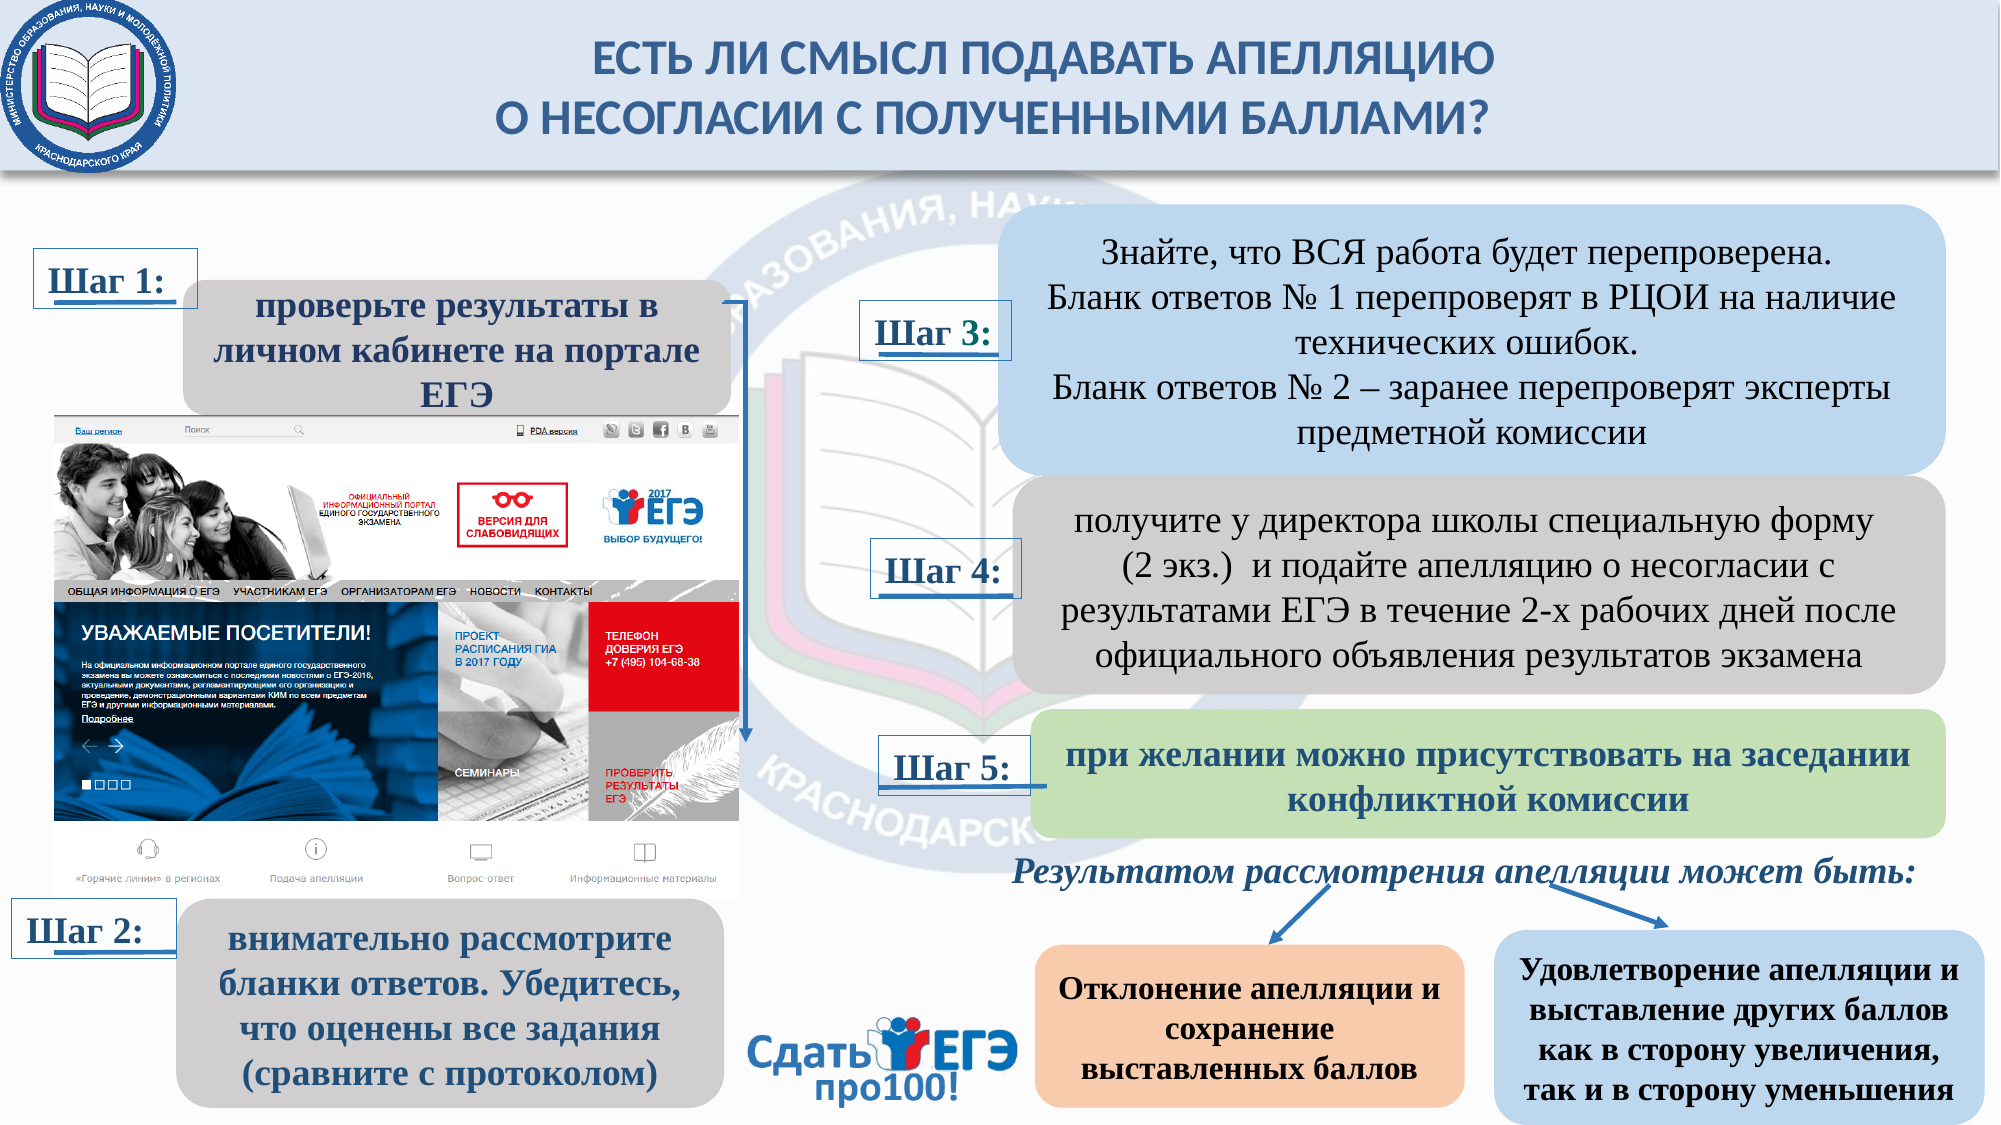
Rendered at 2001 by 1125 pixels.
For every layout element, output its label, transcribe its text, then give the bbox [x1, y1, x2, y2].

text_box Шаг 1: [33, 248, 198, 309]
text_box Результатом рассмотрения апелляции может быть: [929, 838, 2000, 898]
text_box Шаг 2: [11, 898, 177, 959]
picture [54, 415, 739, 900]
text_box получите у директора школы специальную форму (2 экз.) и подайте апелляцию о несогласии с результатами ЕГЭ в течение 2-х рабочих дней после официального объявления результатов экзамена [1011, 474, 1947, 696]
text_box Знайте, что ВСЯ работа будет перепроверена. Бланк ответов № 1 перепроверят в РЦОИ на наличие технических ошибок. Бланк ответов № 2 – заранее перепроверят эксперты предметной комиссии [997, 203, 1947, 477]
text_box Шаг 5: [878, 788, 1031, 796]
text_box Отклонение апелляции и сохранение выставленных баллов [1033, 943, 1466, 1109]
picture [0, 0, 176, 173]
text_box Шаг 5: [878, 735, 1031, 786]
text_box внимательно рассмотрите бланки ответов. Убедитесь, что оценены все задания (сравните с протоколом) [175, 900, 726, 1109]
text_box ЕСТЬ ЛИ СМЫСЛ ПОДАВАТЬ АПЕЛЛЯЦИЮ О НЕСОГЛАСИИ С ПОЛУЧЕННЫМИ БАЛЛАМИ? [176, 0, 1999, 171]
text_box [724, 302, 746, 743]
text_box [1268, 884, 1330, 945]
text_box Удовлетворение апелляции и выставление других баллов как в сторону увеличения, так и в сторону уменьшения [1493, 928, 1986, 1125]
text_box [1549, 884, 1669, 927]
picture [745, 1003, 1020, 1111]
text_box Шаг 4: [870, 538, 1022, 599]
text_box Шаг 3: [859, 300, 1012, 361]
text_box проверьте результаты в личном кабинете на портале ЕГЭ [182, 278, 732, 415]
text_box при желании можно присутствовать на заседании конфликтной комиссии [1029, 708, 1947, 838]
